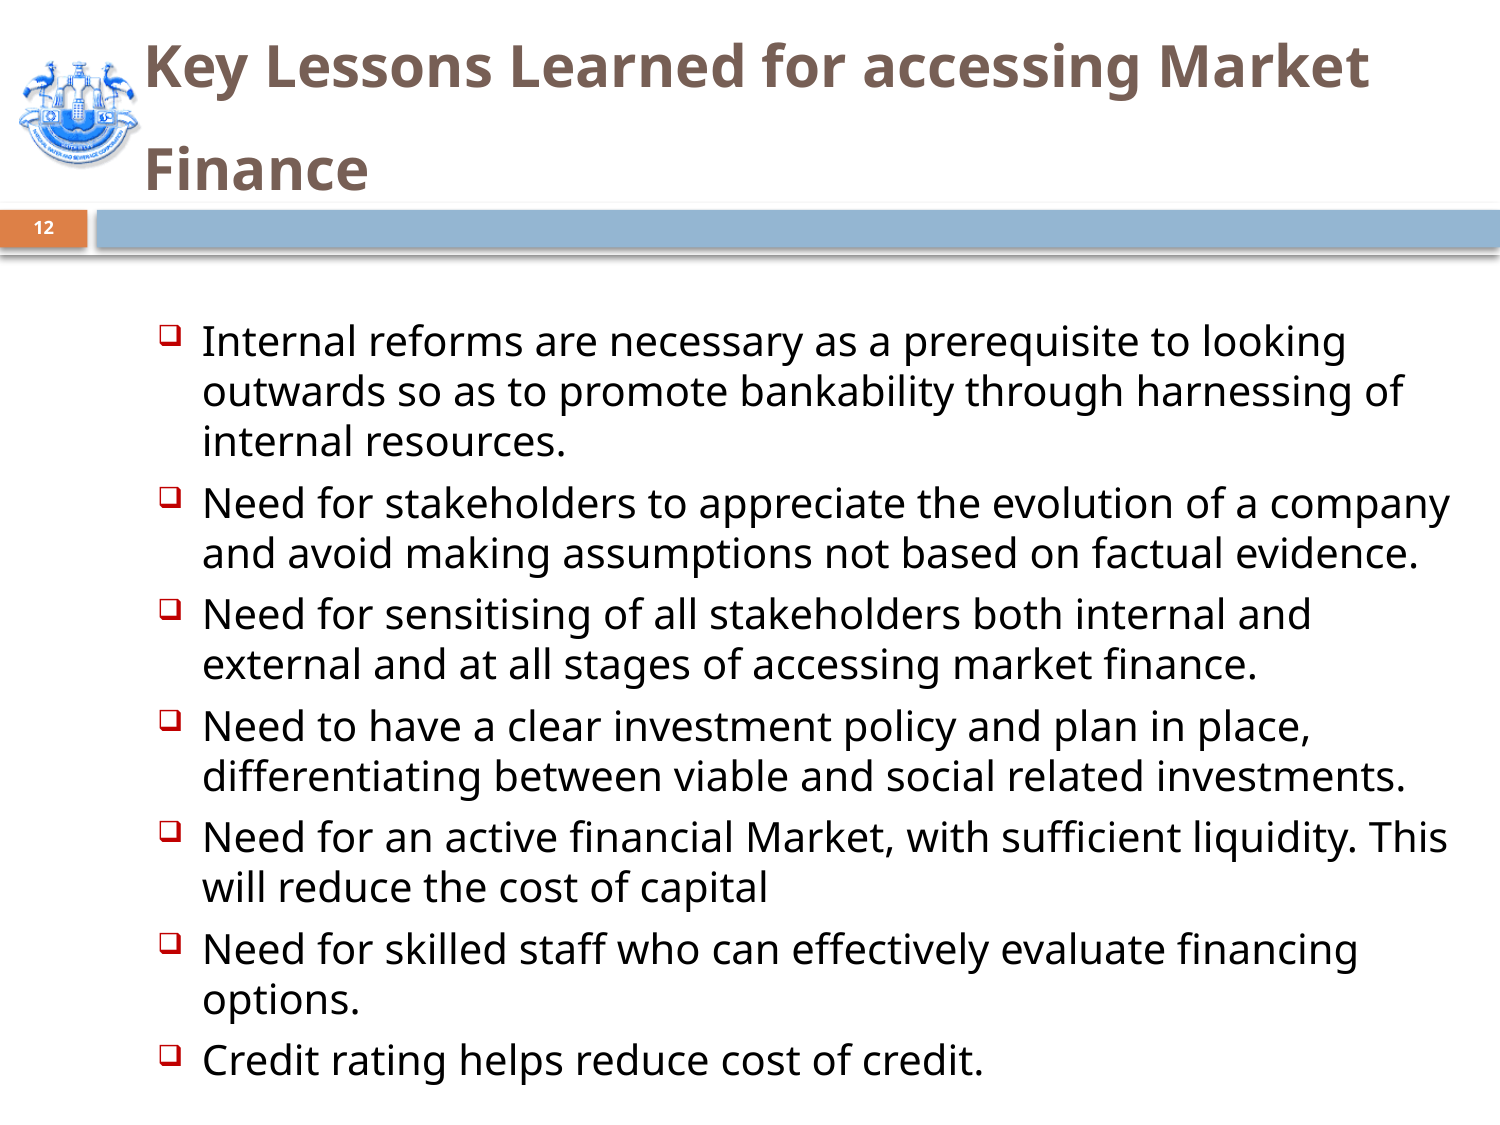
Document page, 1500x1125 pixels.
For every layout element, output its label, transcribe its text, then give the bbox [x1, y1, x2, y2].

title Key Lessons Learned for accessing Market Finance [128, 37, 1489, 201]
list Internal reforms are necessary as a prerequisite to looking outwards so as to promote bankability through harnessing of internal resources. Need for stakeholders to appreciate the evolution of a company and avoid making assumptions not based on factual evidence. Need for sensitising of all stakeholders both internal and external and at all stages of accessing market finance. Need to have a clear investment policy and plan in place, differentiating between viable and social related investments. Need for an active financial Market, with sufficient liquidity. This will reduce the cost of capital Need for skilled staff who can effectively evaluate financing options. Credit rating helps reduce cost of credit. [81, 245, 1477, 1079]
slide_number 12 [0, 208, 88, 249]
picture [0, 58, 128, 171]
